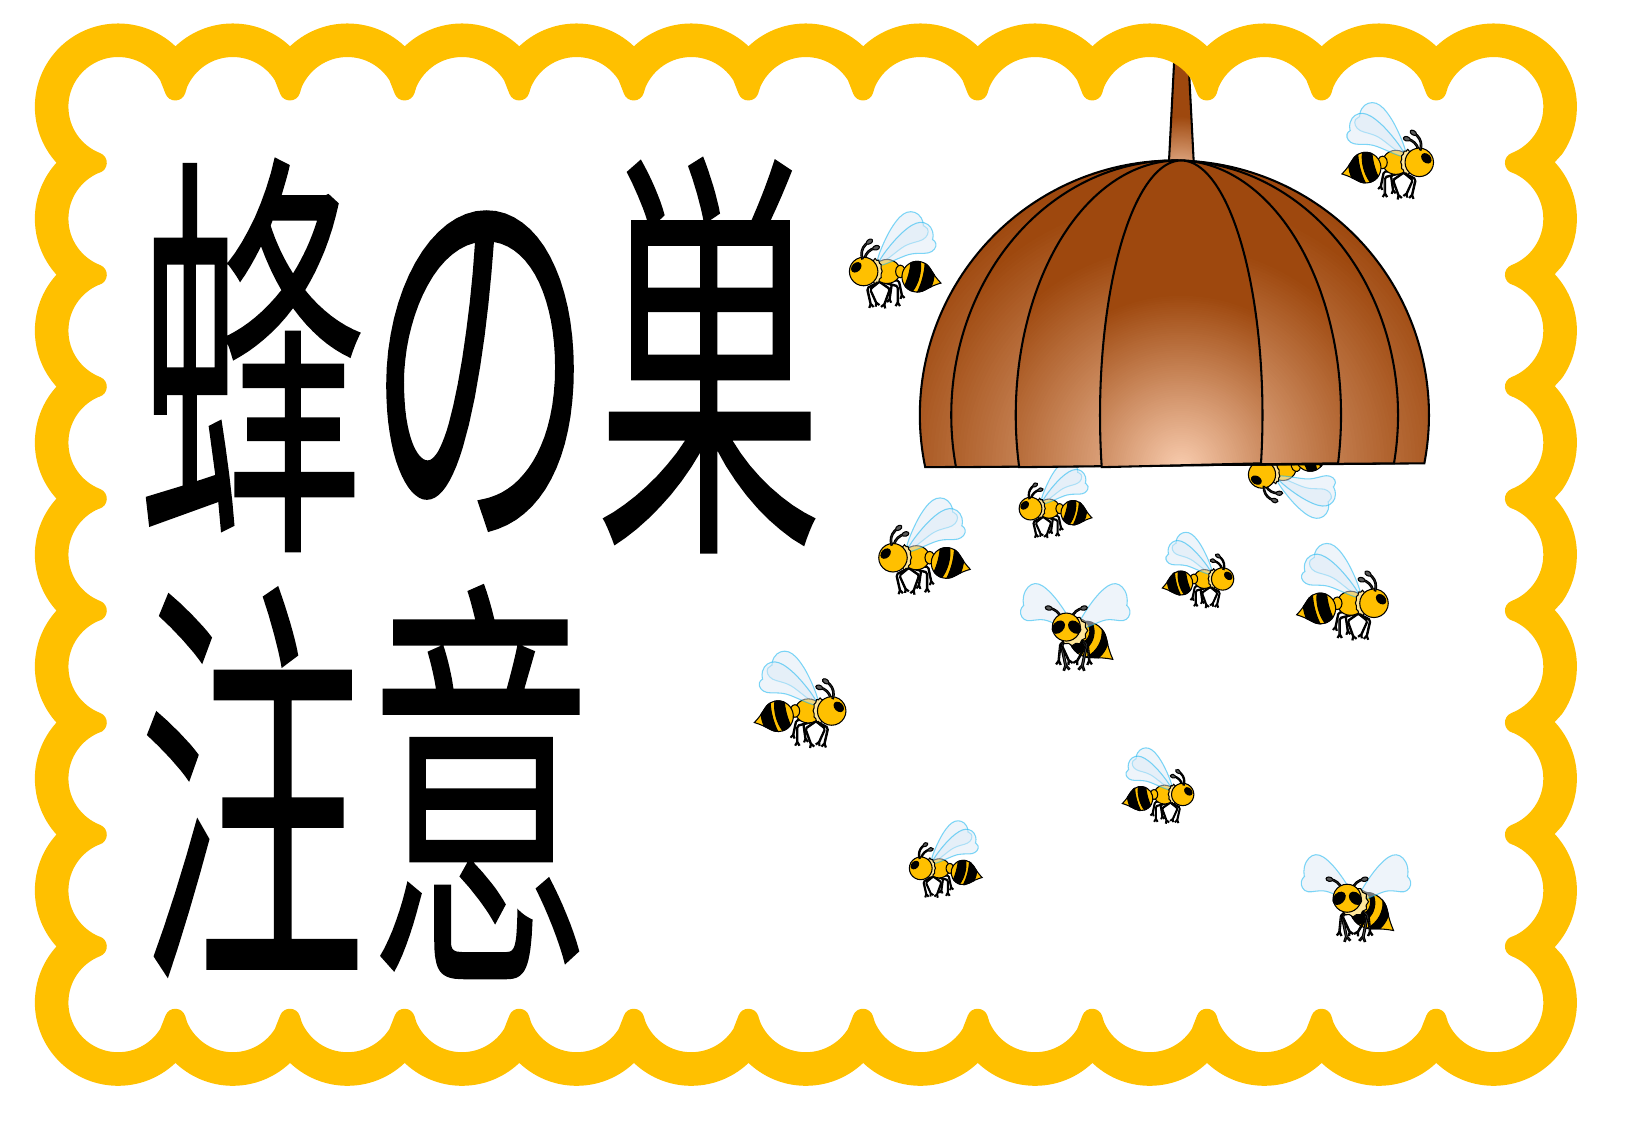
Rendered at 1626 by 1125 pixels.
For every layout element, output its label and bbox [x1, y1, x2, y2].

text_box [878, 506, 972, 591]
text_box [1018, 476, 1093, 535]
text_box [919, 52, 1430, 468]
text_box [1121, 754, 1195, 821]
text_box [1295, 552, 1389, 637]
text_box [1161, 538, 1235, 605]
text_box [1341, 111, 1434, 196]
text_box [1302, 857, 1410, 938]
text_box [753, 659, 847, 744]
text_box [909, 827, 983, 895]
text_box [1249, 476, 1338, 516]
text_box [43, 31, 1569, 1078]
text_box [849, 220, 914, 305]
text_box [1021, 586, 1129, 667]
